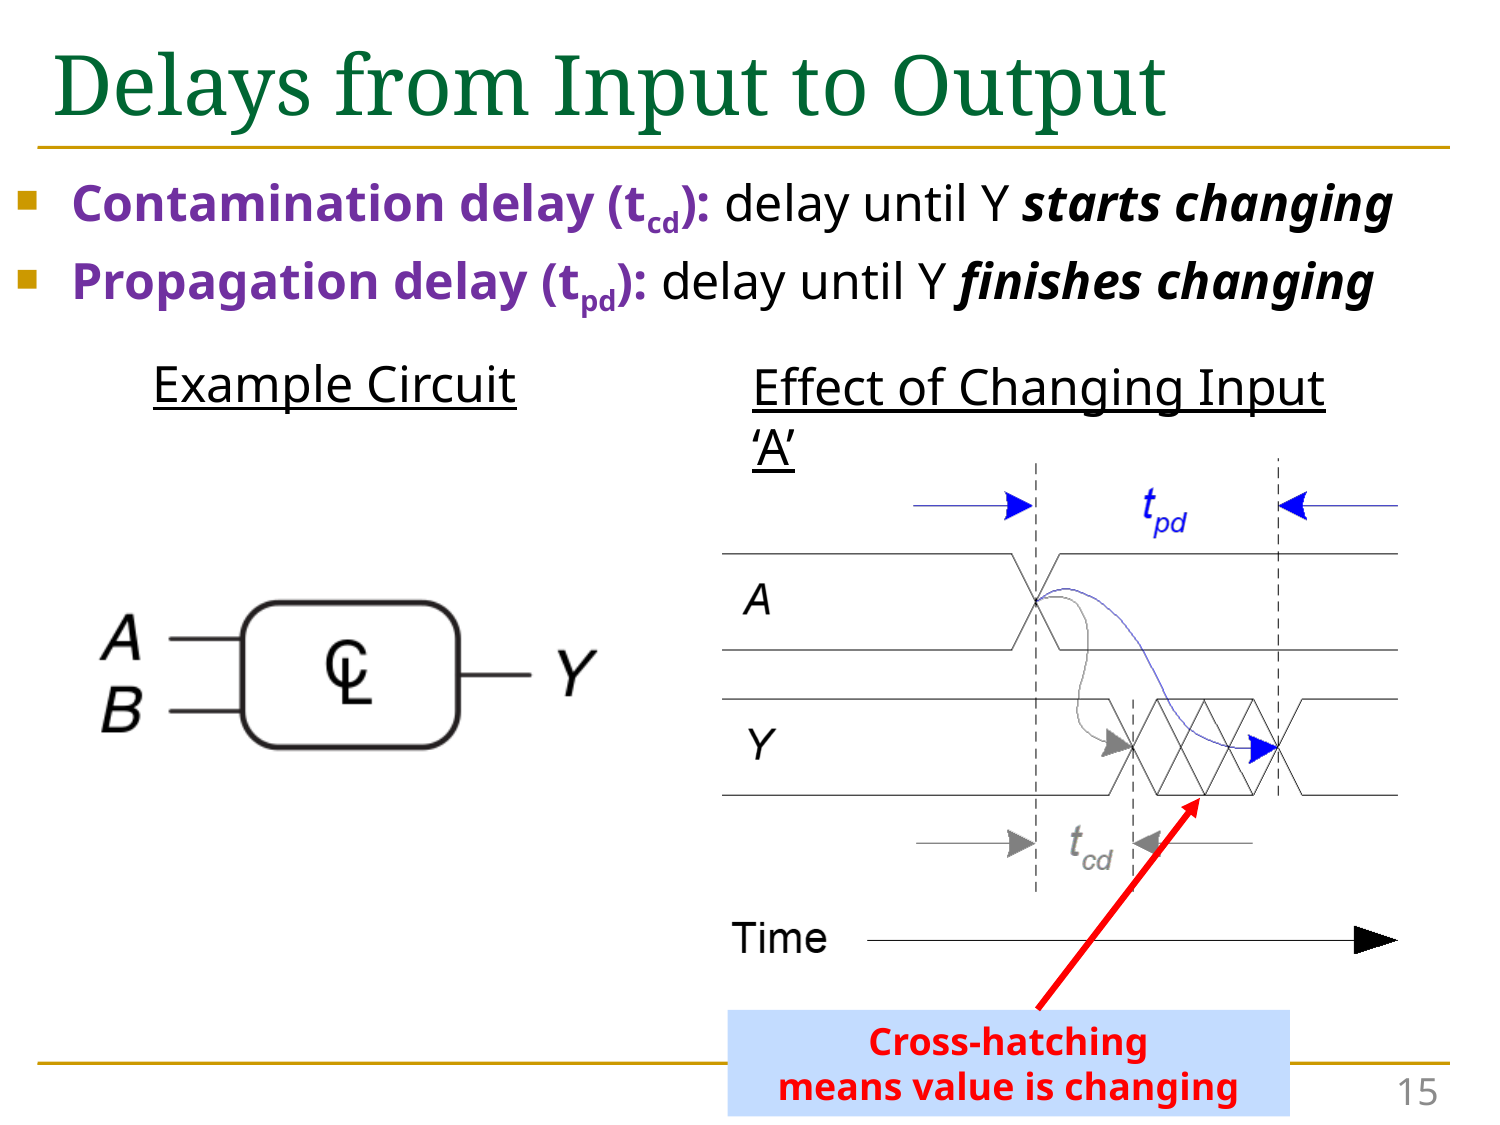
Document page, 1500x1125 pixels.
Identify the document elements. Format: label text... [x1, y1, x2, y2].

text_box Effect of Changing Input ‘A’ [737, 348, 1393, 424]
title Delays from Input to Output [37, 24, 1450, 163]
picture [704, 432, 1451, 993]
list Contamination delay (tcd): delay until Y starts changing Propagation delay (tpd): delay until Y finishes changing [0, 163, 1500, 525]
text_box Example Circuit [137, 345, 562, 421]
slide_number 15 [1116, 1063, 1454, 1124]
text_box Cross-hatching means value is changing [727, 1009, 1290, 1117]
picture [85, 580, 613, 761]
